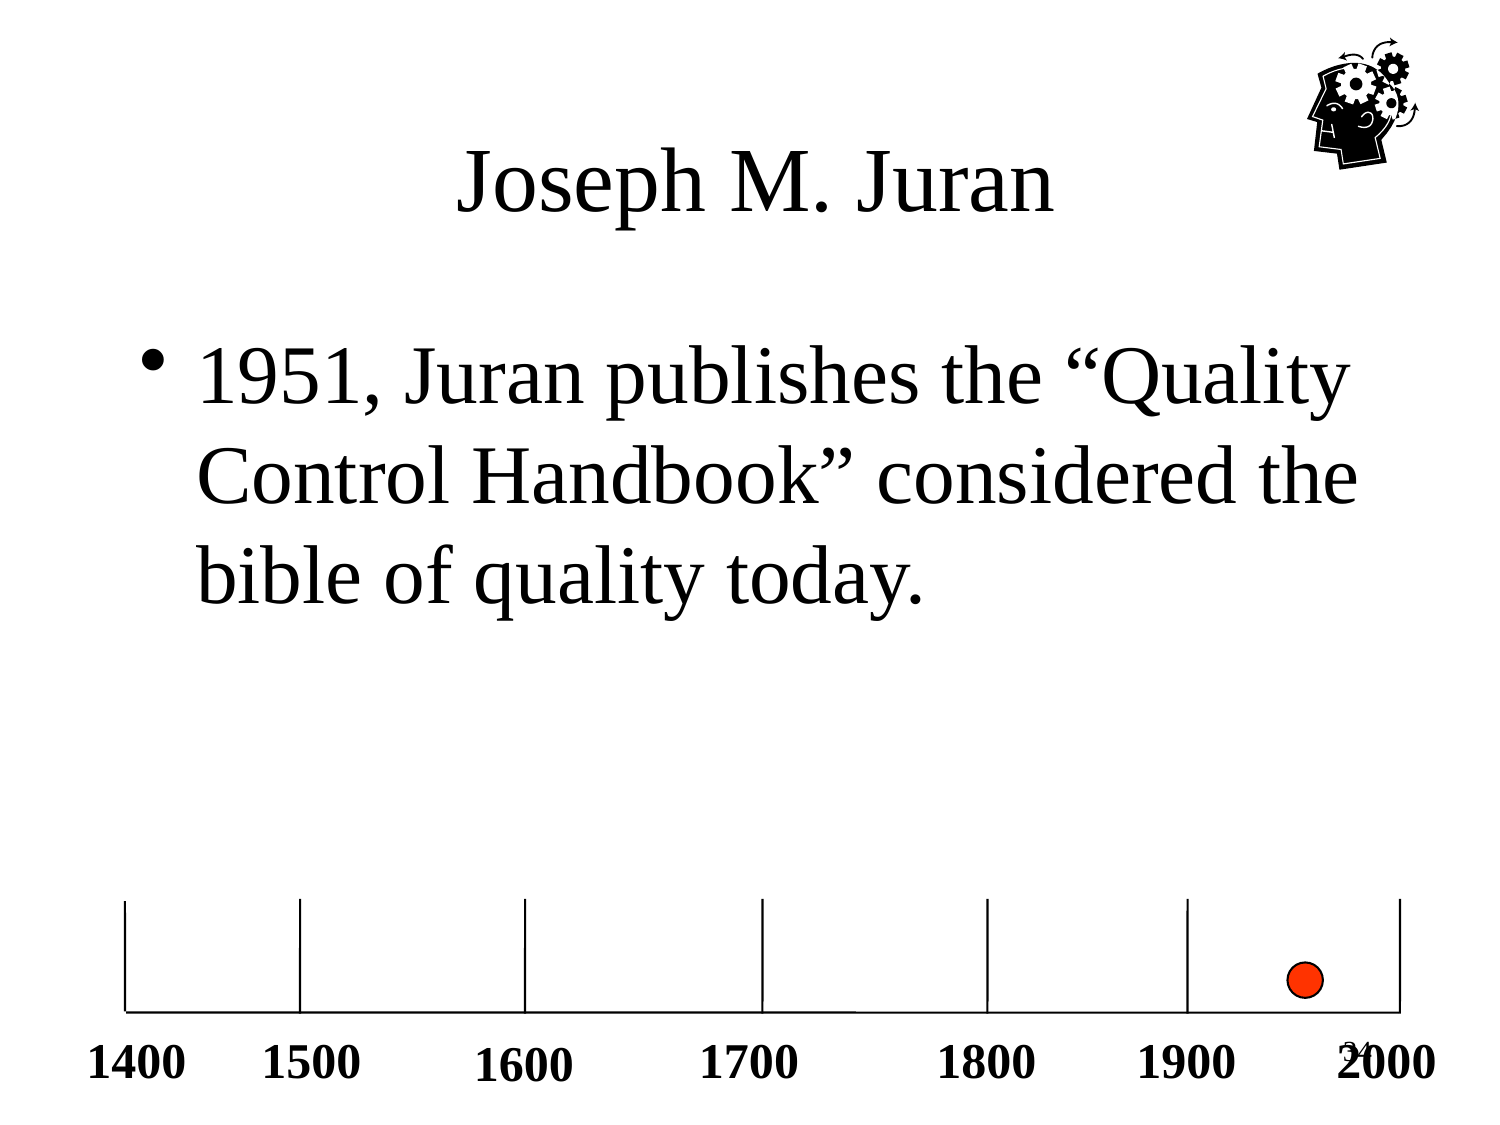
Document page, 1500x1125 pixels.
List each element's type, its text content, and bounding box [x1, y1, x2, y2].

text_box 1400 [71, 1021, 202, 1097]
text_box 1700 [684, 1022, 814, 1097]
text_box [124, 898, 1401, 1014]
slide_number 34 [1074, 1025, 1388, 1100]
list 1951, Juran publishes the “Quality Control Handbook” considered the bible of quality today. [125, 312, 1413, 800]
text_box 1500 [246, 1022, 377, 1097]
title Joseph M. Juran [112, 99, 1400, 250]
text_box 1800 [921, 1022, 1052, 1097]
text_box 1900 [1121, 1022, 1252, 1097]
text_box 1600 [459, 1024, 601, 1099]
text_box 2000 [1321, 1021, 1452, 1097]
picture [1306, 37, 1420, 170]
